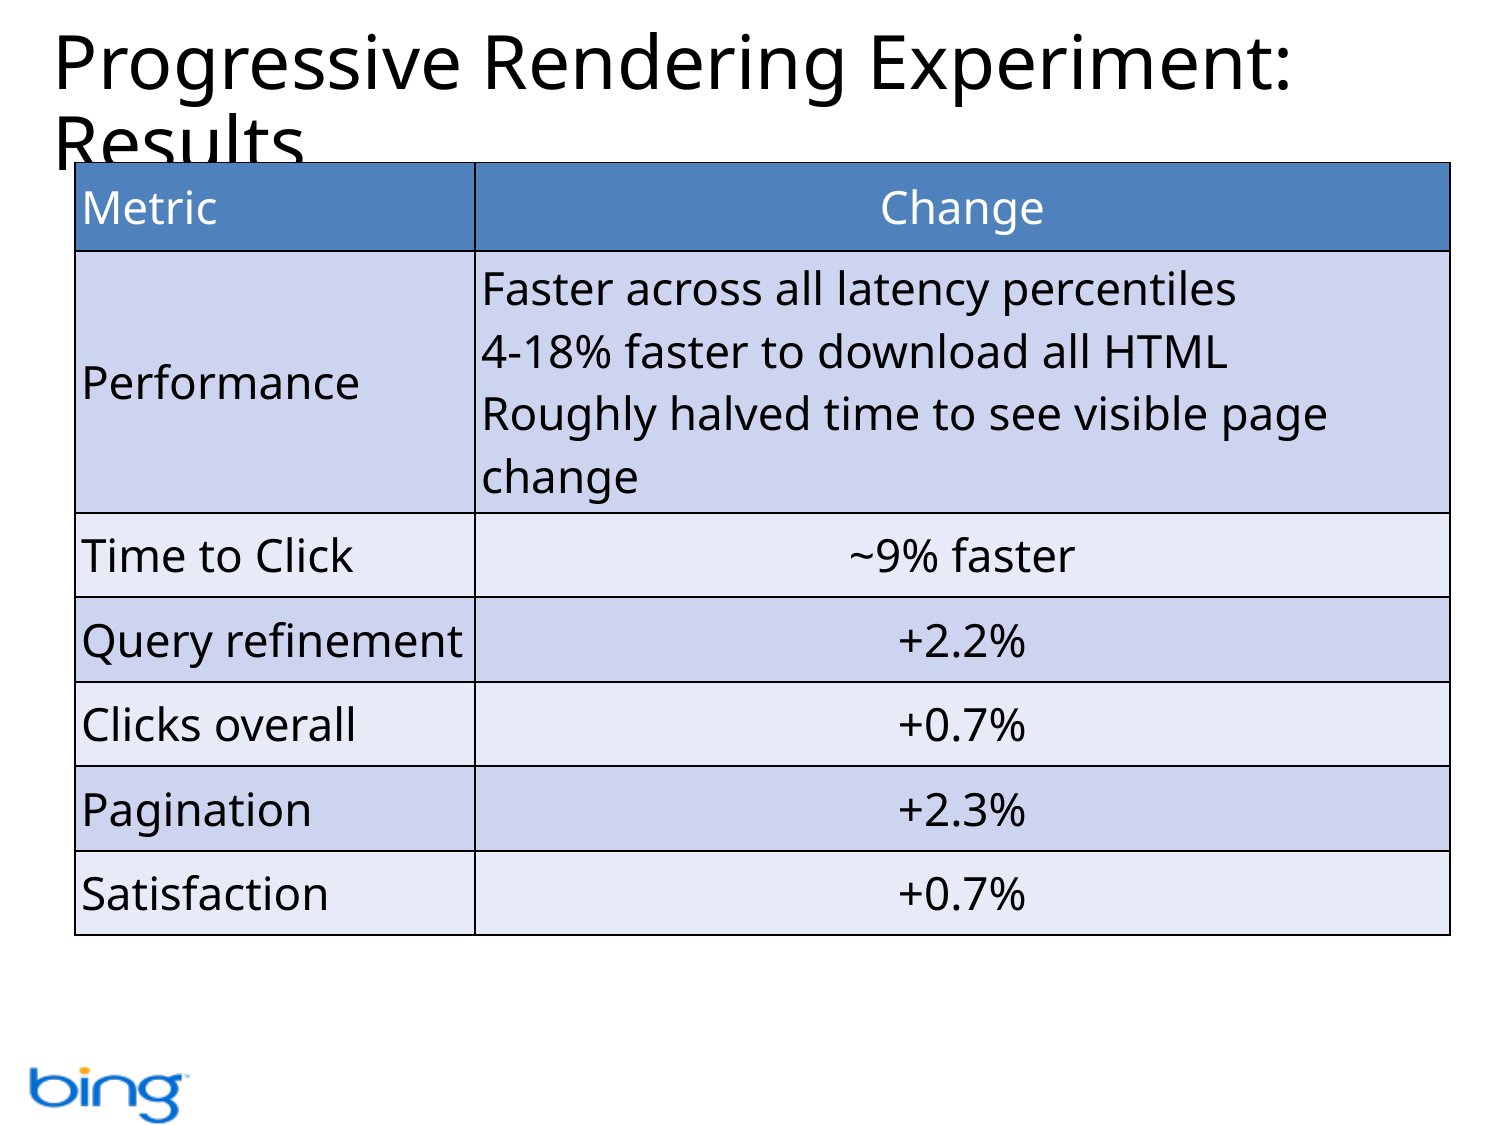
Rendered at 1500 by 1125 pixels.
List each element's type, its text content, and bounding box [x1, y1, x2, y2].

table_cell Pagination [76, 767, 474, 850]
table_cell Query refinement [76, 598, 474, 681]
table_cell +2.2% [476, 598, 1449, 681]
table_header Change [476, 163, 1449, 250]
table_cell +2.3% [476, 767, 1449, 850]
table_cell Clicks overall [76, 683, 474, 765]
table_cell ~9% faster [476, 514, 1449, 596]
title Progressive Rendering Experiment: Results [52, 24, 1428, 98]
table_cell Faster across all latency percentiles 4-18% faster to download all HTML Roughly halved time to see visible page change [476, 252, 1449, 512]
table_cell Time to Click [76, 514, 474, 596]
table_cell Satisfaction [76, 852, 474, 934]
table_cell Performance [76, 252, 474, 512]
picture [27, 1066, 193, 1125]
table_cell +0.7% [476, 852, 1449, 934]
table_header Metric [76, 163, 474, 250]
table_cell +0.7% [476, 683, 1449, 765]
